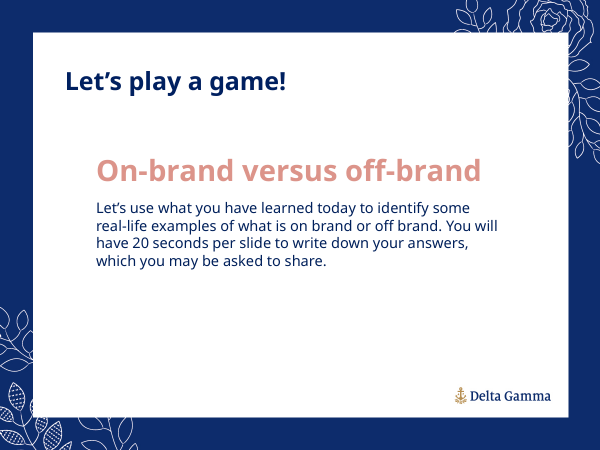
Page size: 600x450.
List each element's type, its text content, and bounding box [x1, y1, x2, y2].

text_box Let’s play a game! [49, 58, 338, 104]
text_box On-brand versus off-brand Let’s use what you have learned today to identify some real-life examples of what is on brand or off brand. You will have 20 seconds per slide to write down your answers, which you may be asked to share. [81, 144, 519, 277]
picture [0, 0, 600, 450]
